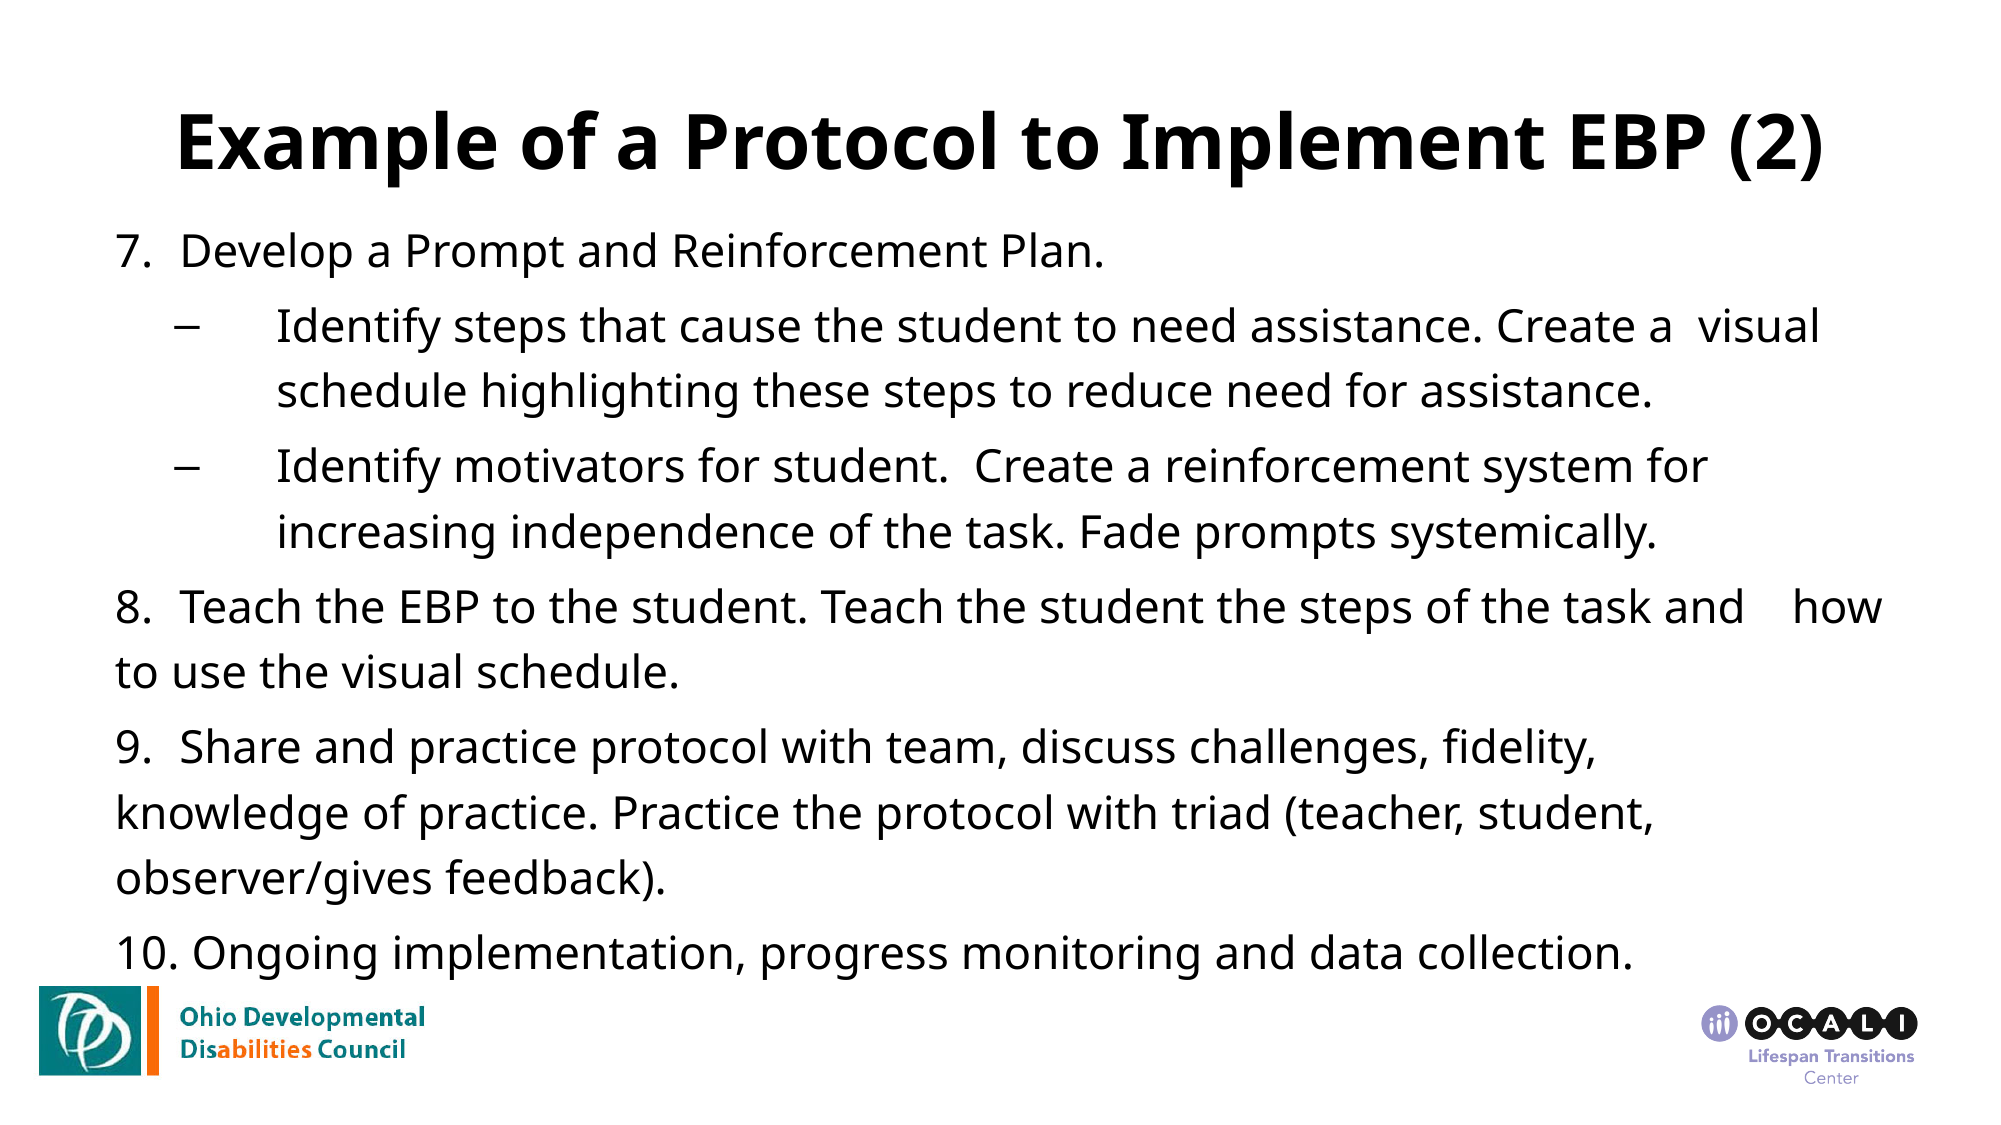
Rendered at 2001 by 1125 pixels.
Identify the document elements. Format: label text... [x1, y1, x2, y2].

title Example of a Protocol to Implement EBP (2) [99, 45, 1900, 203]
list 7. Develop a Prompt and Reinforcement Plan. Identify steps that cause the student to need assistance. Create a visual schedule highlighting these steps to reduce need for assistance. Identify motivators for student. Create a reinforcement system for increasing independence of the task. Fade prompts systemically. 8. Teach the EBP to the student. Teach the student the steps of the task and how to use the visual schedule. 9. Share and practice protocol with team, discuss challenges, fidelity, knowledge of practice. Practice the protocol with triad (teacher, student, observer/gives feedback). 10. Ongoing implementation, progress monitoring and data collection. [99, 203, 1900, 1005]
picture [1697, 1001, 1923, 1088]
picture [26, 986, 471, 1085]
